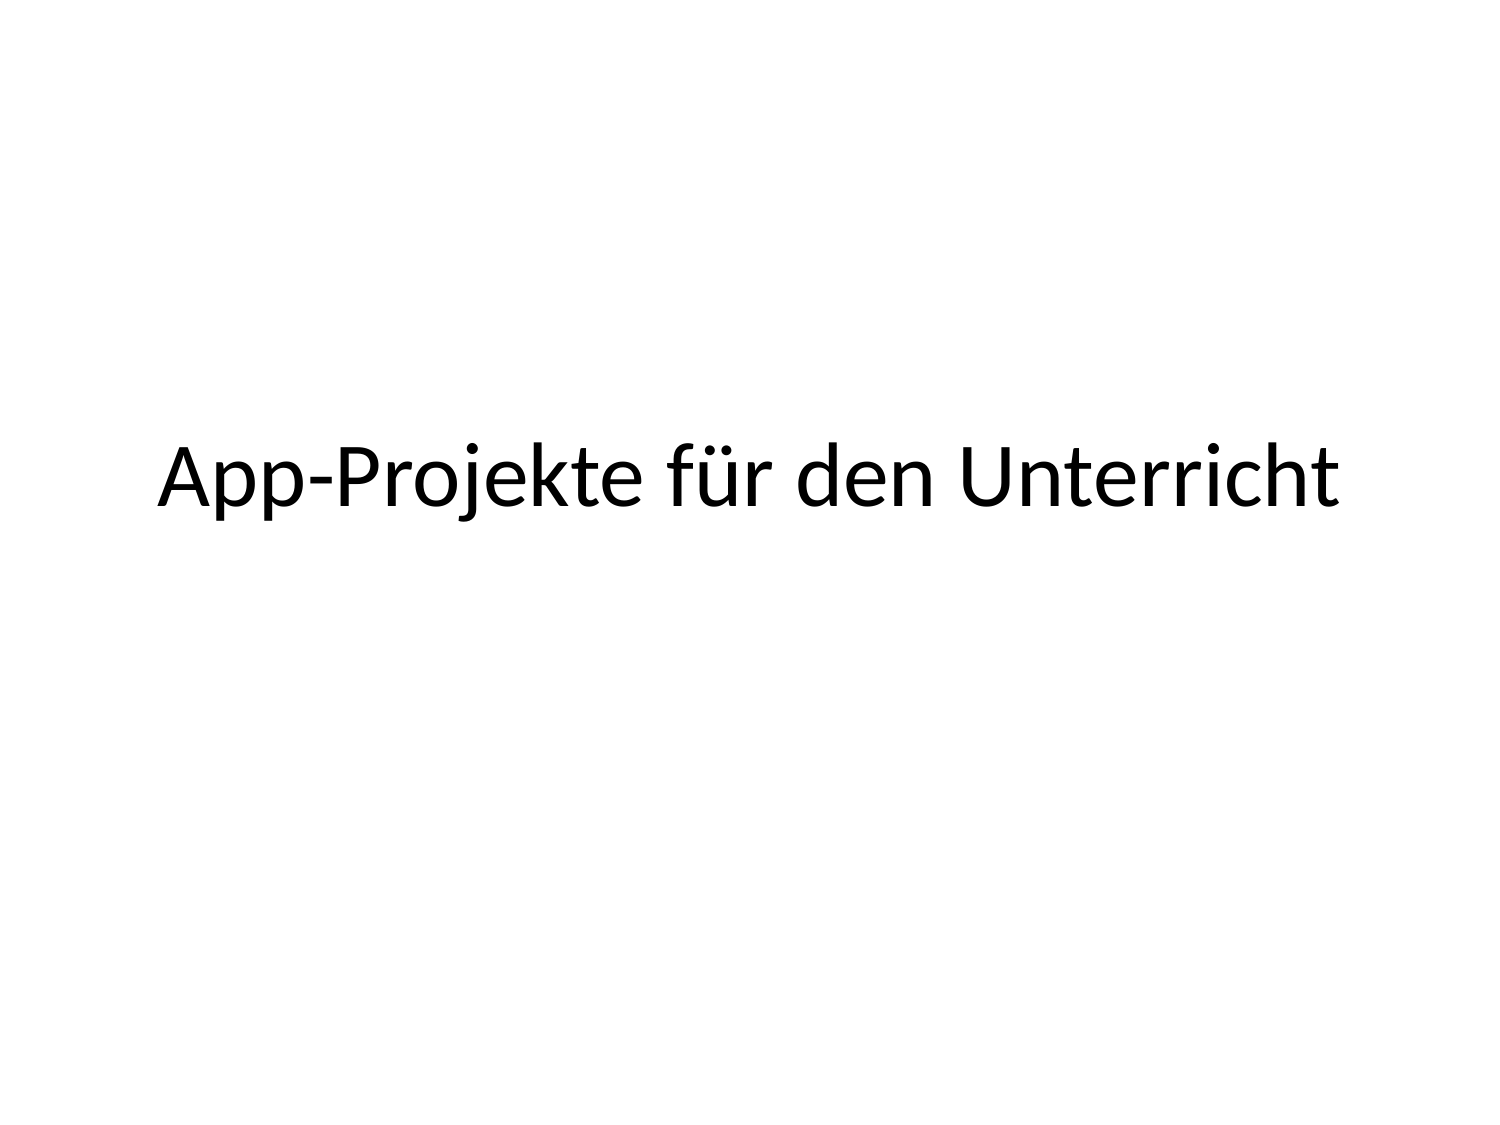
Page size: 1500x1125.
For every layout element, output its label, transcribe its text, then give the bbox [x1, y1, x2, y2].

title App-Projekte für den Unterricht [112, 349, 1388, 591]
